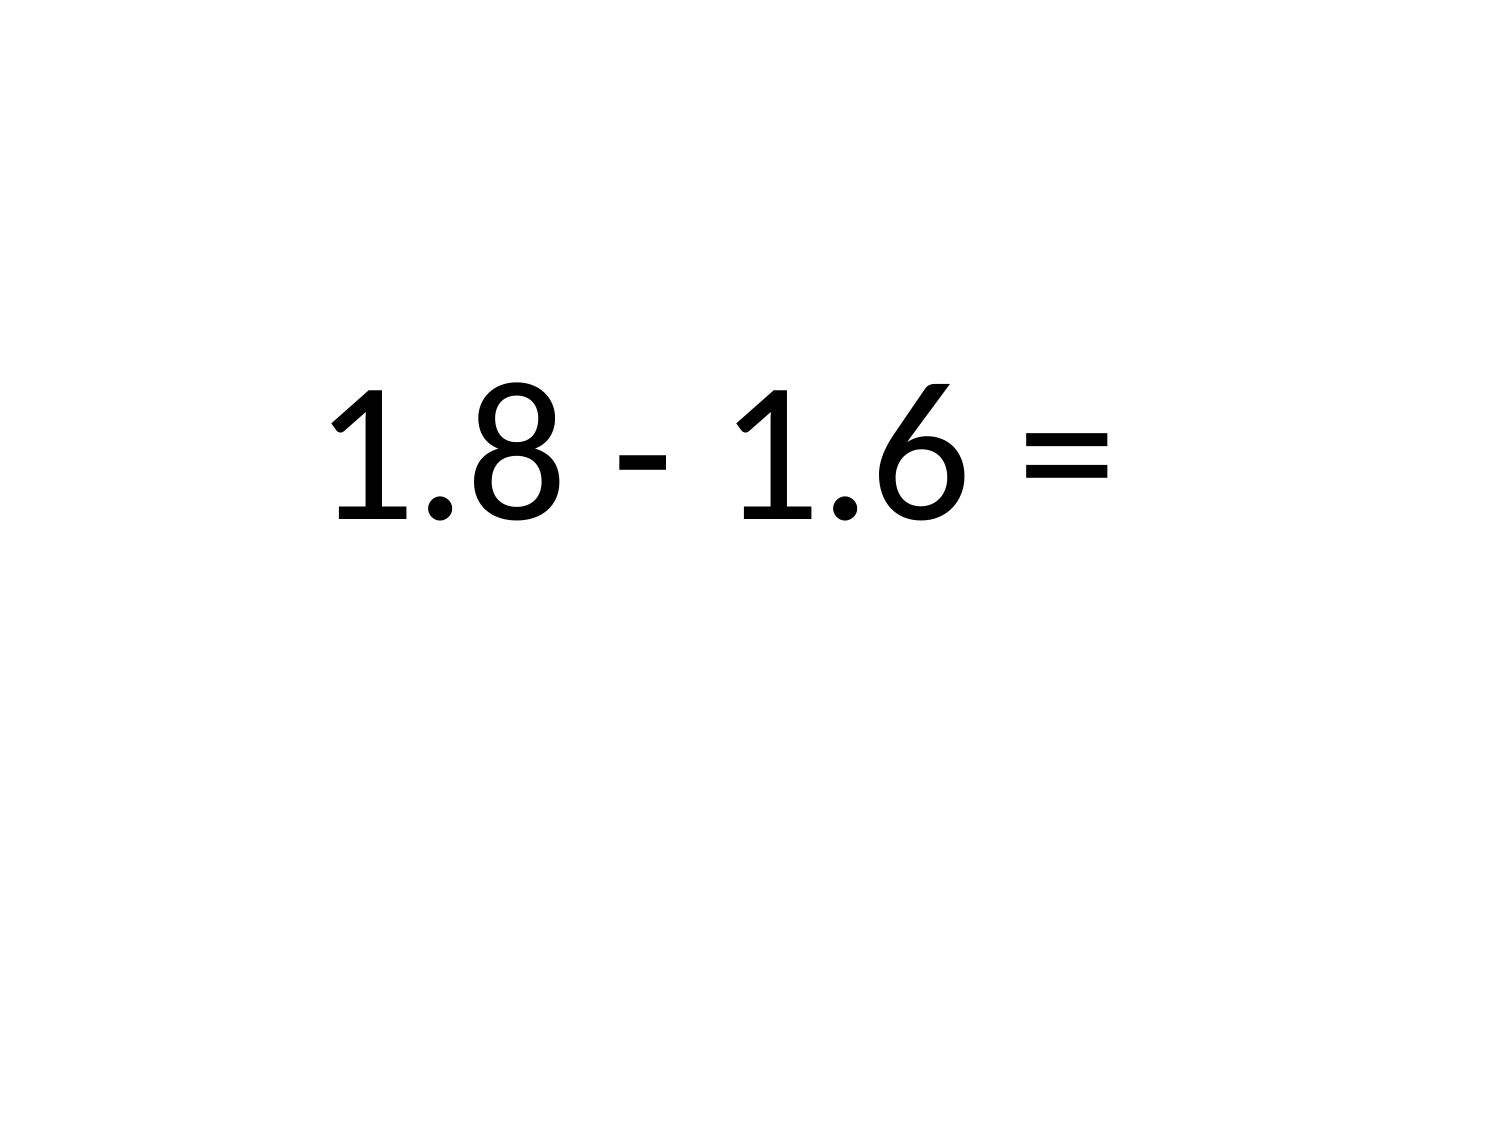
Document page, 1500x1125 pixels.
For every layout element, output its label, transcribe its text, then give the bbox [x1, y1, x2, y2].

text_box 1.8 - 1.6 = [300, 312, 1225, 568]
